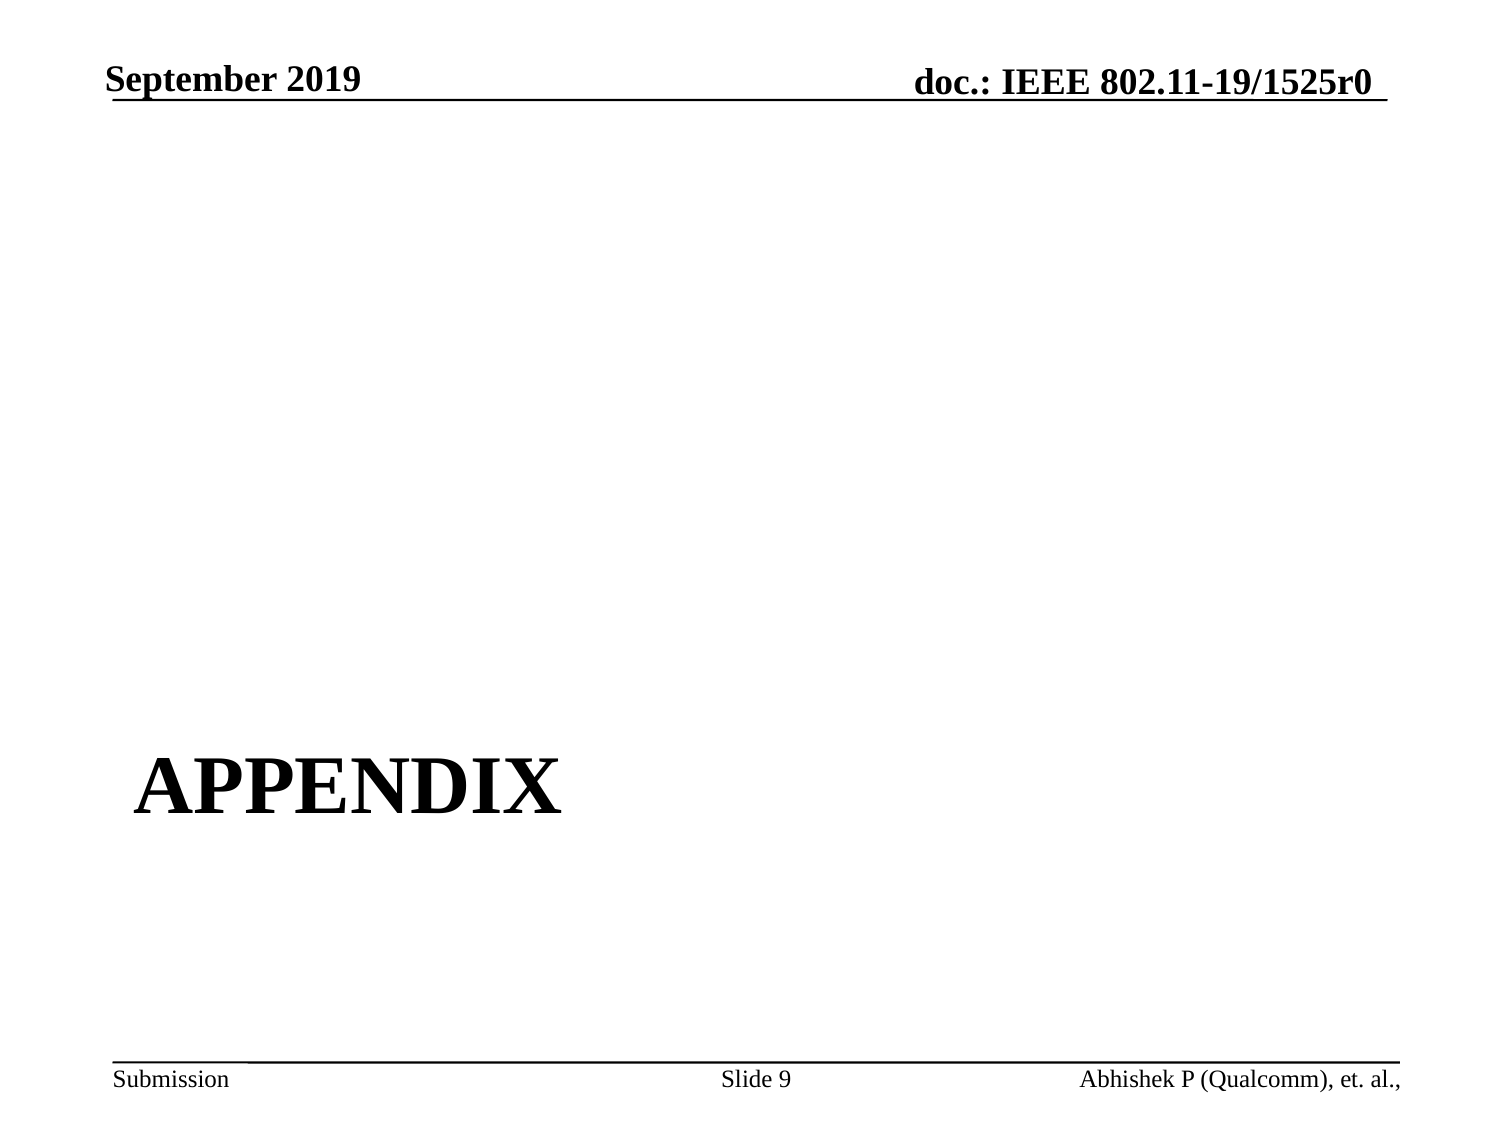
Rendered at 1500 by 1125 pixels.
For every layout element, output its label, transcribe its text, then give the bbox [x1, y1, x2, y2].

slide_number Slide 9 [712, 1061, 801, 1093]
title Appendix [118, 722, 1394, 947]
footer Abhishek P (Qualcomm), et. al., [949, 1061, 1402, 1093]
